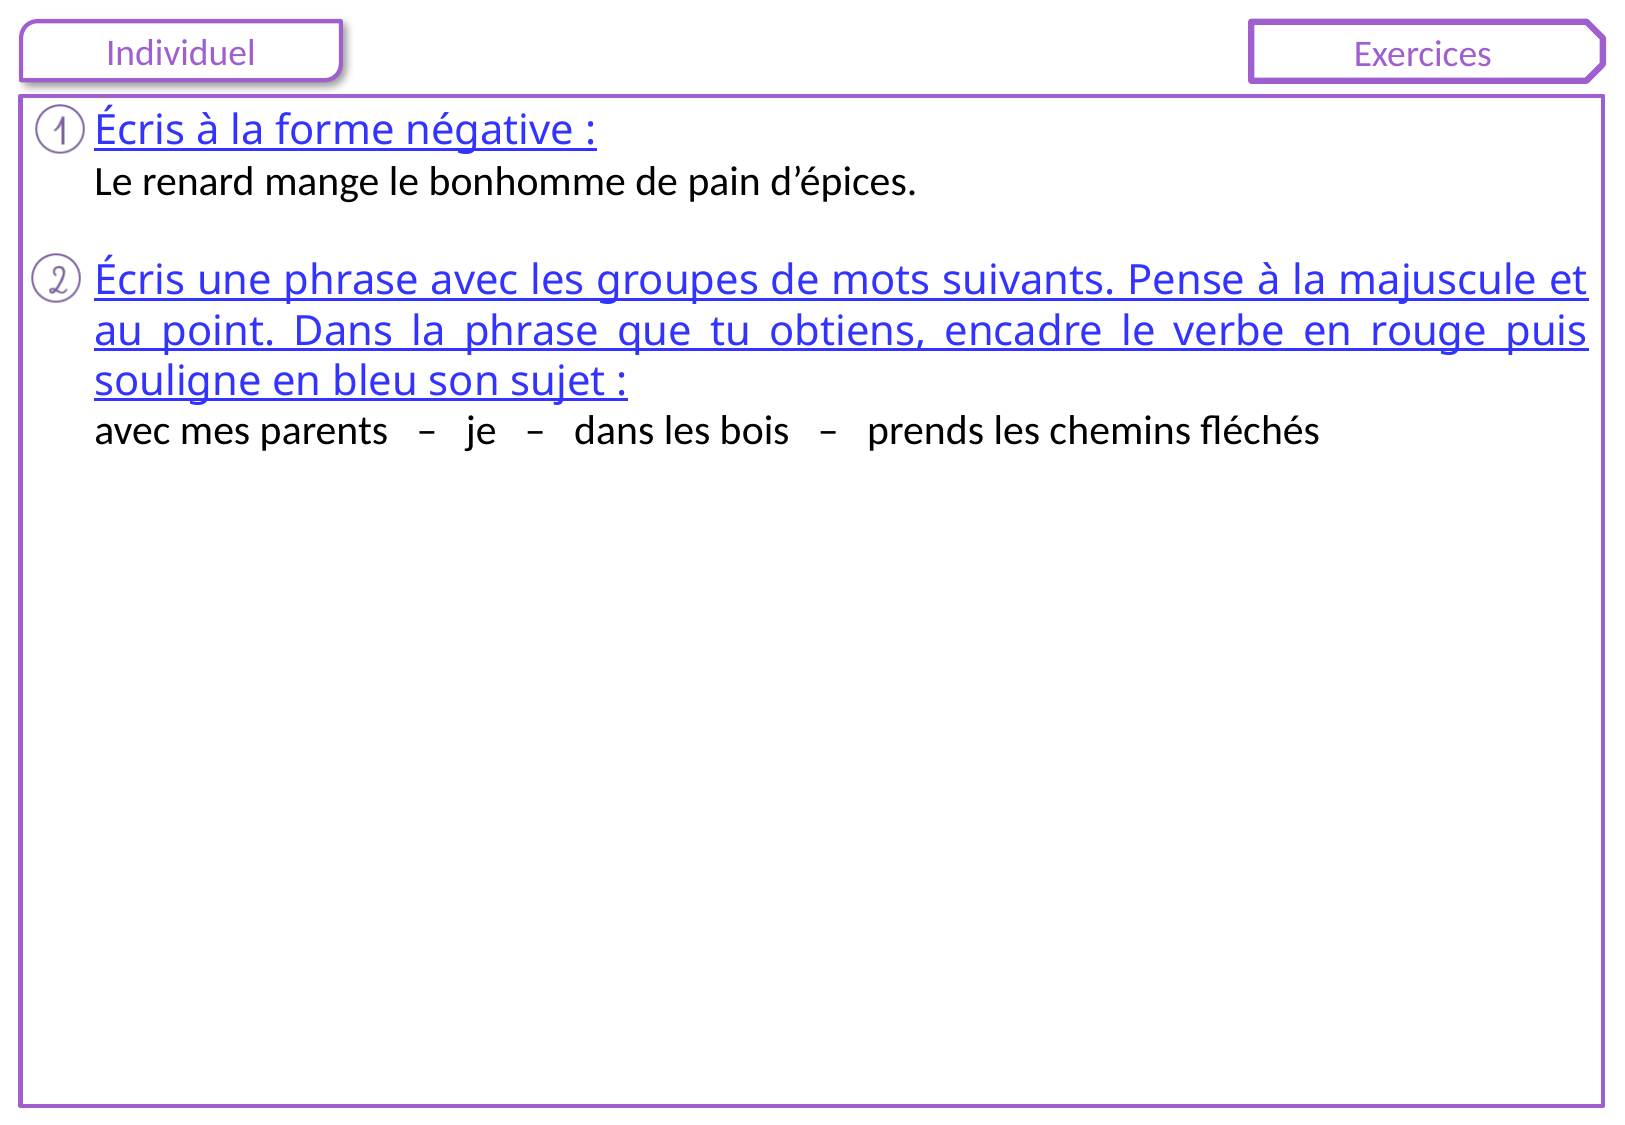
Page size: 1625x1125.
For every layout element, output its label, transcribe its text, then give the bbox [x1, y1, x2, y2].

list Écris à la forme négative : Le renard mange le bonhomme de pain d’épices. Écris une phrase avec les groupes de mots suivants. Pense à la majuscule et au point. Dans la phrase que tu obtiens, encadre le verbe en rouge puis souligne en bleu son sujet : avec mes parents – je – dans les bois – prends les chemins fléchés [18, 94, 1605, 1108]
picture [20, 244, 98, 341]
picture [24, 95, 102, 193]
